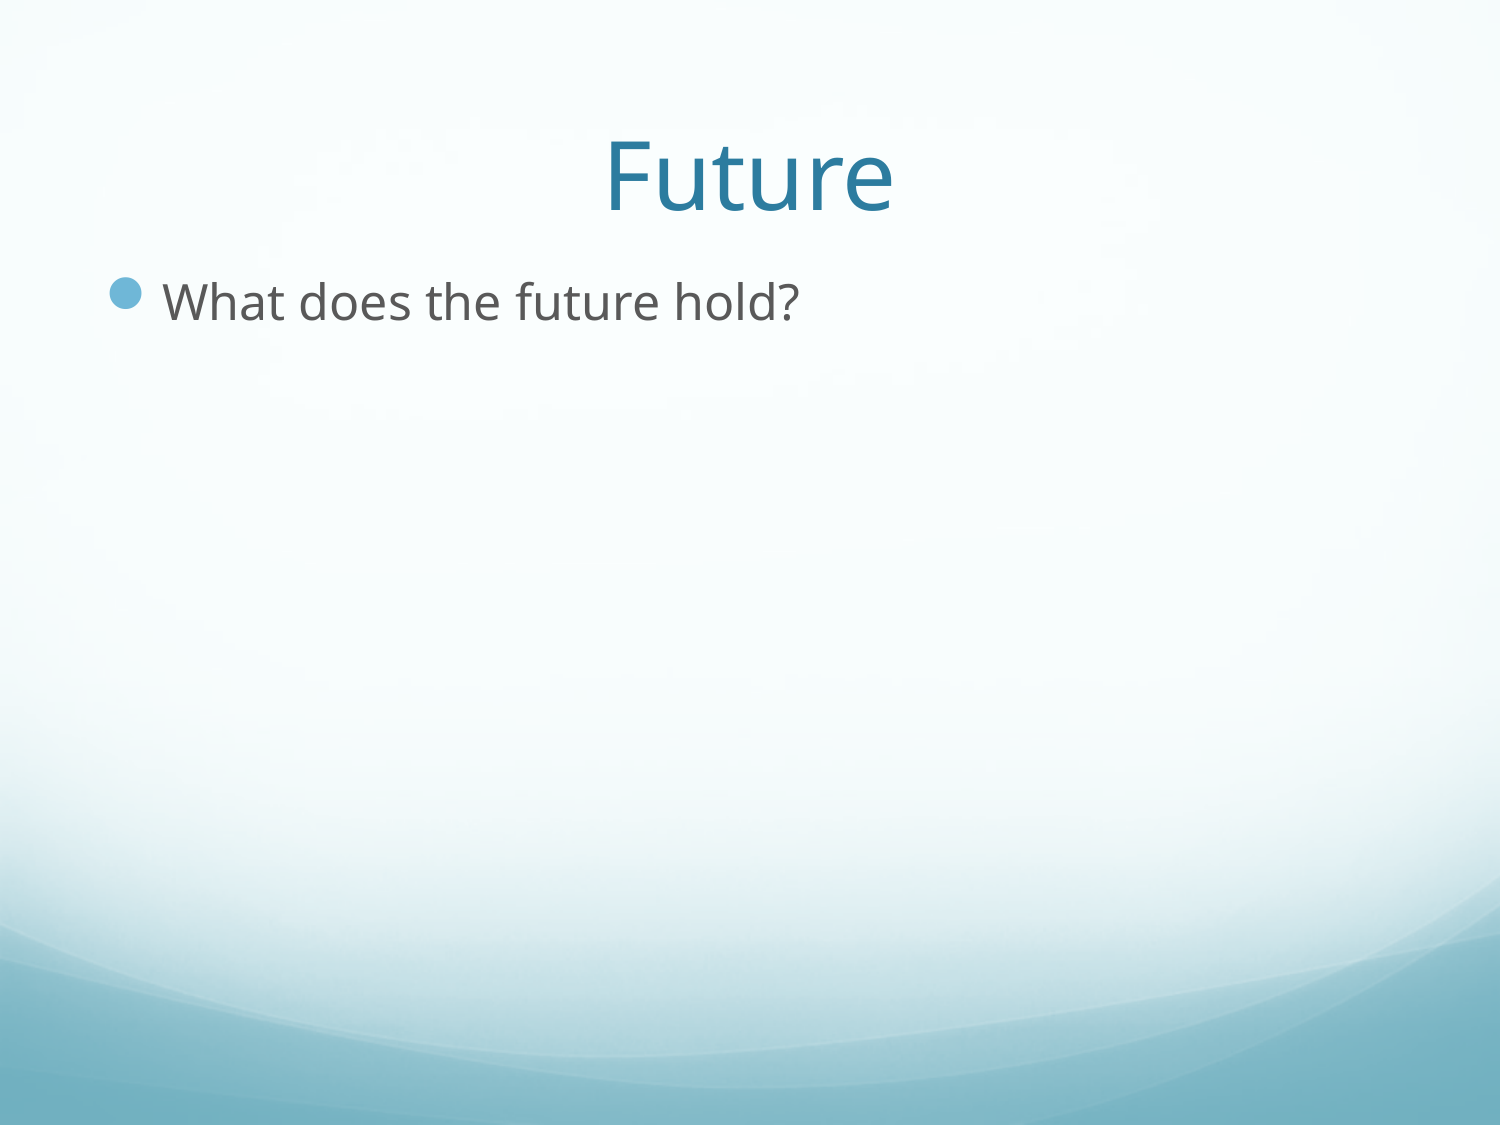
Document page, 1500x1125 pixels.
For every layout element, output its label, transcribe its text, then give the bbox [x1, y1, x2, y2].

title Future [90, 17, 1410, 237]
list What does the future hold? [90, 262, 1410, 975]
